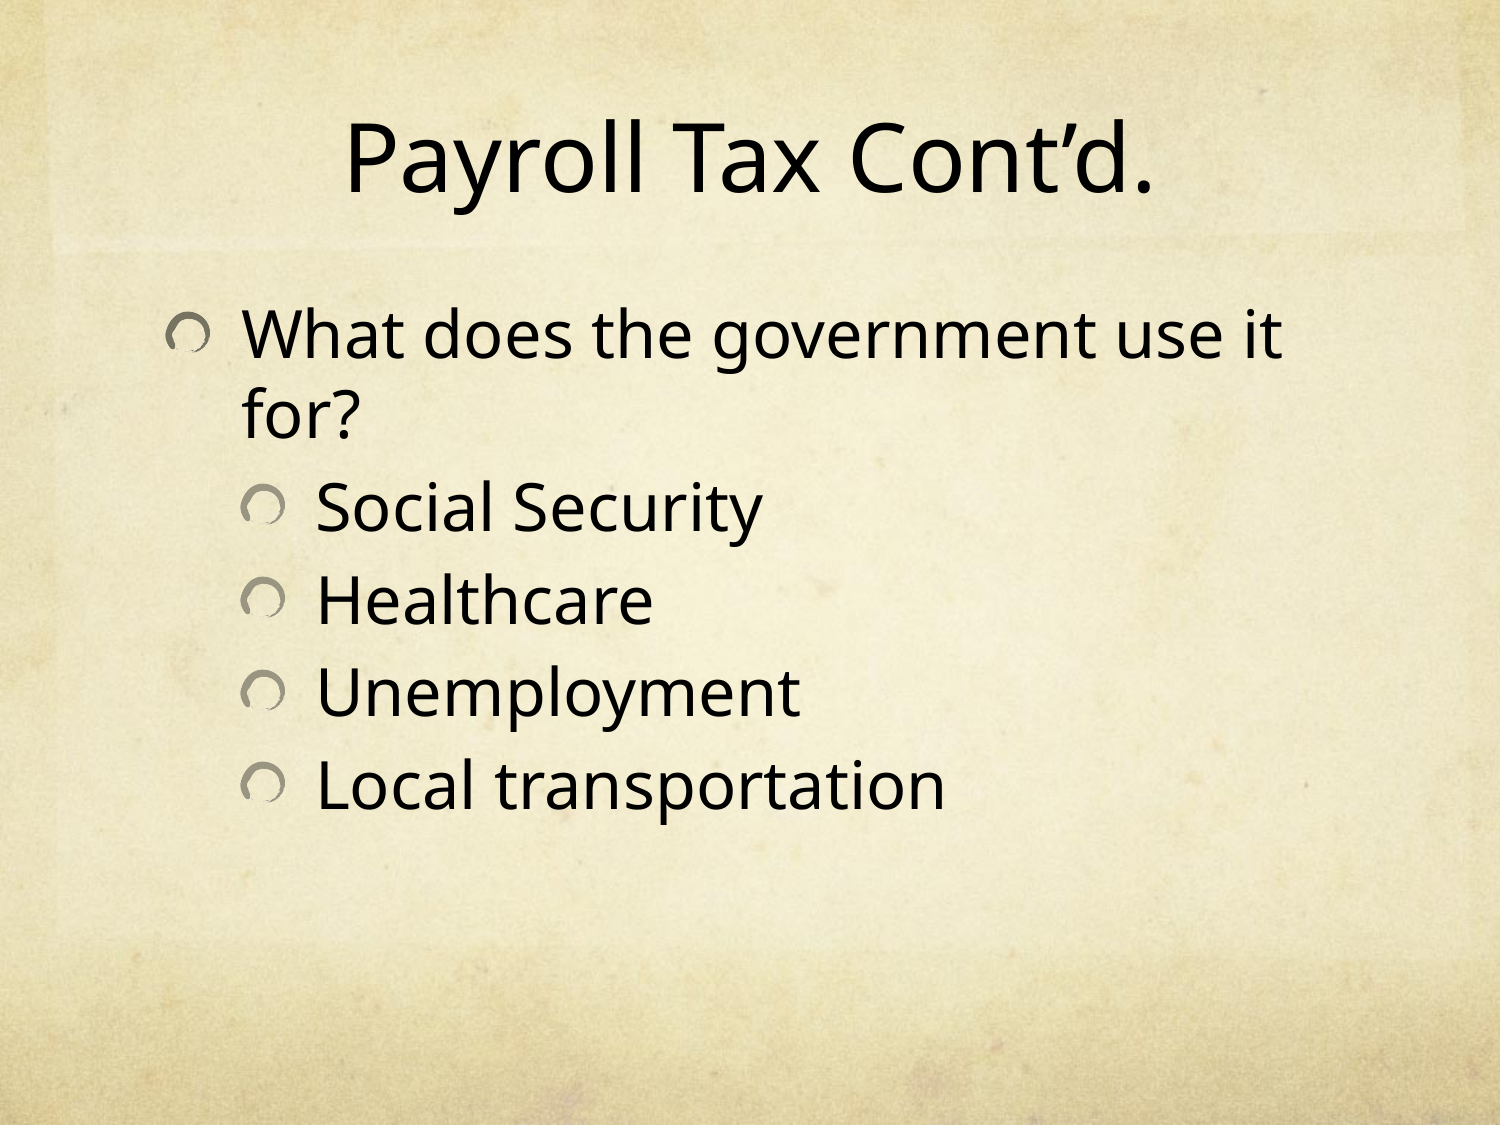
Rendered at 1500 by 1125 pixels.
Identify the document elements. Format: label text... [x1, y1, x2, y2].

picture [0, 0, 1500, 1125]
title Payroll Tax Cont’d. [150, 82, 1350, 225]
list What does the government use it for? Social Security Healthcare Unemployment Local transportation [150, 284, 1350, 950]
